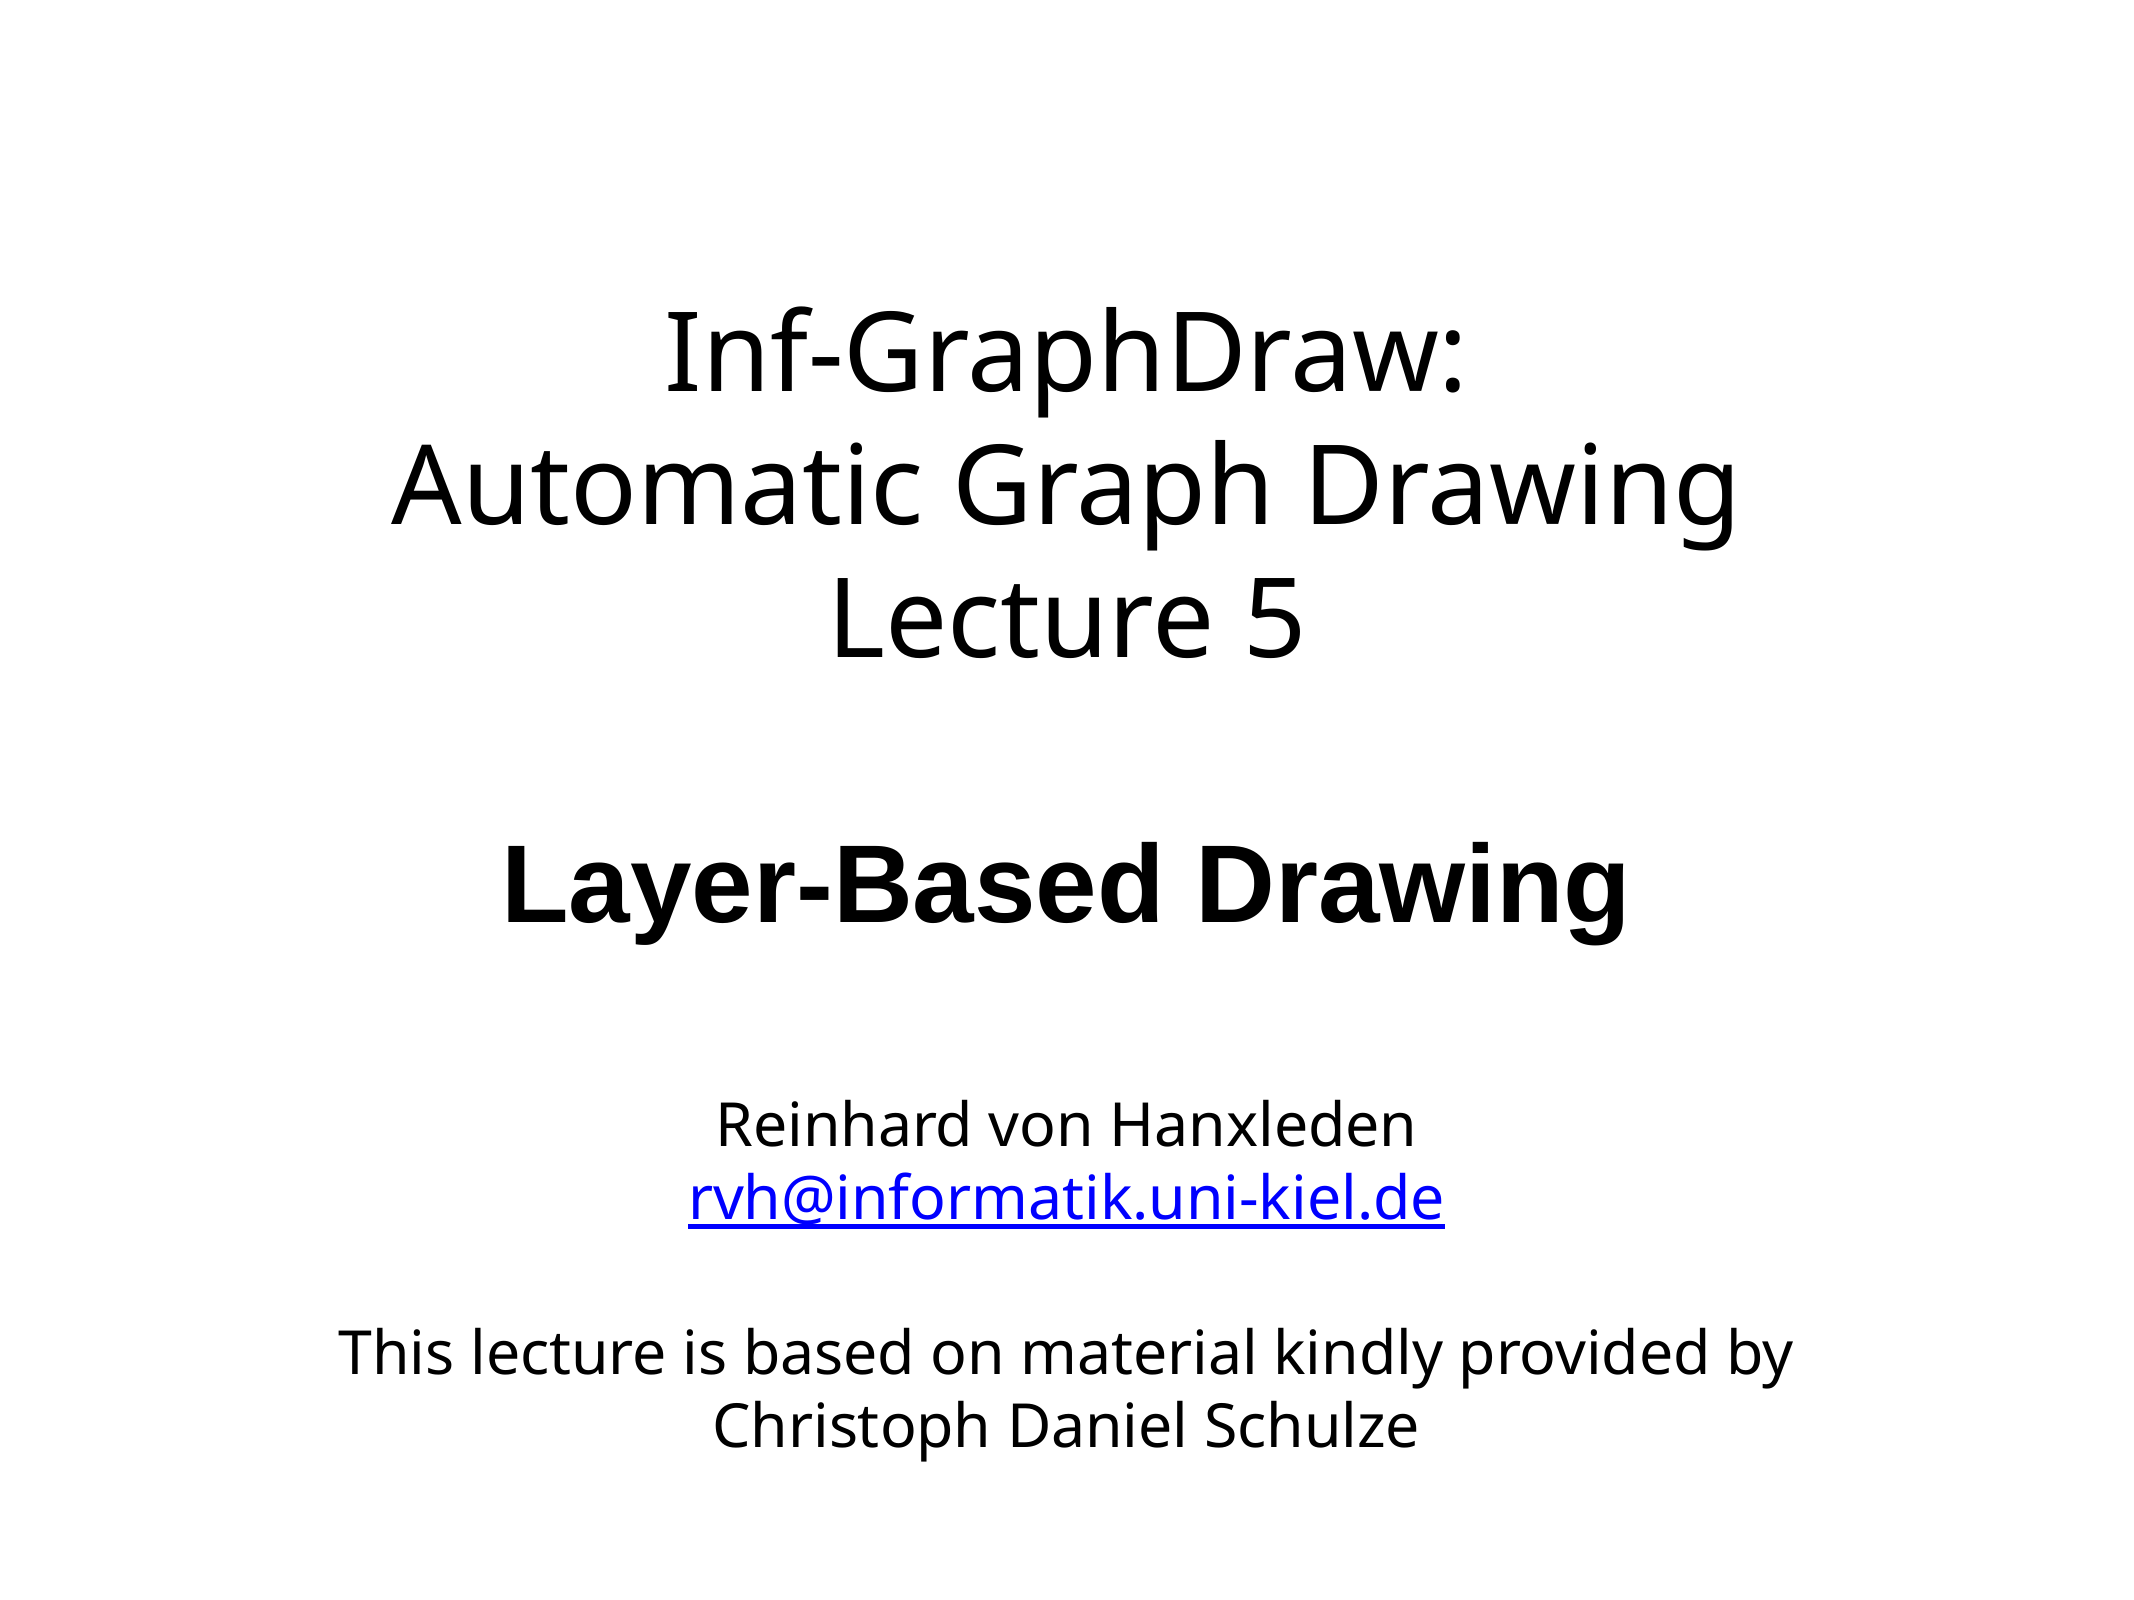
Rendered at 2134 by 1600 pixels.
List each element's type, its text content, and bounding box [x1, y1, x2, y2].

subtitle Reinhard von Hanxleden rvh@informatik.uni-kiel.de This lecture is based on material kindly provided by Christoph Daniel Schulze [207, 1077, 1926, 1470]
title Inf-GraphDraw: Automatic Graph Drawing Lecture 5 Layer-Based Drawing [37, 268, 2096, 954]
